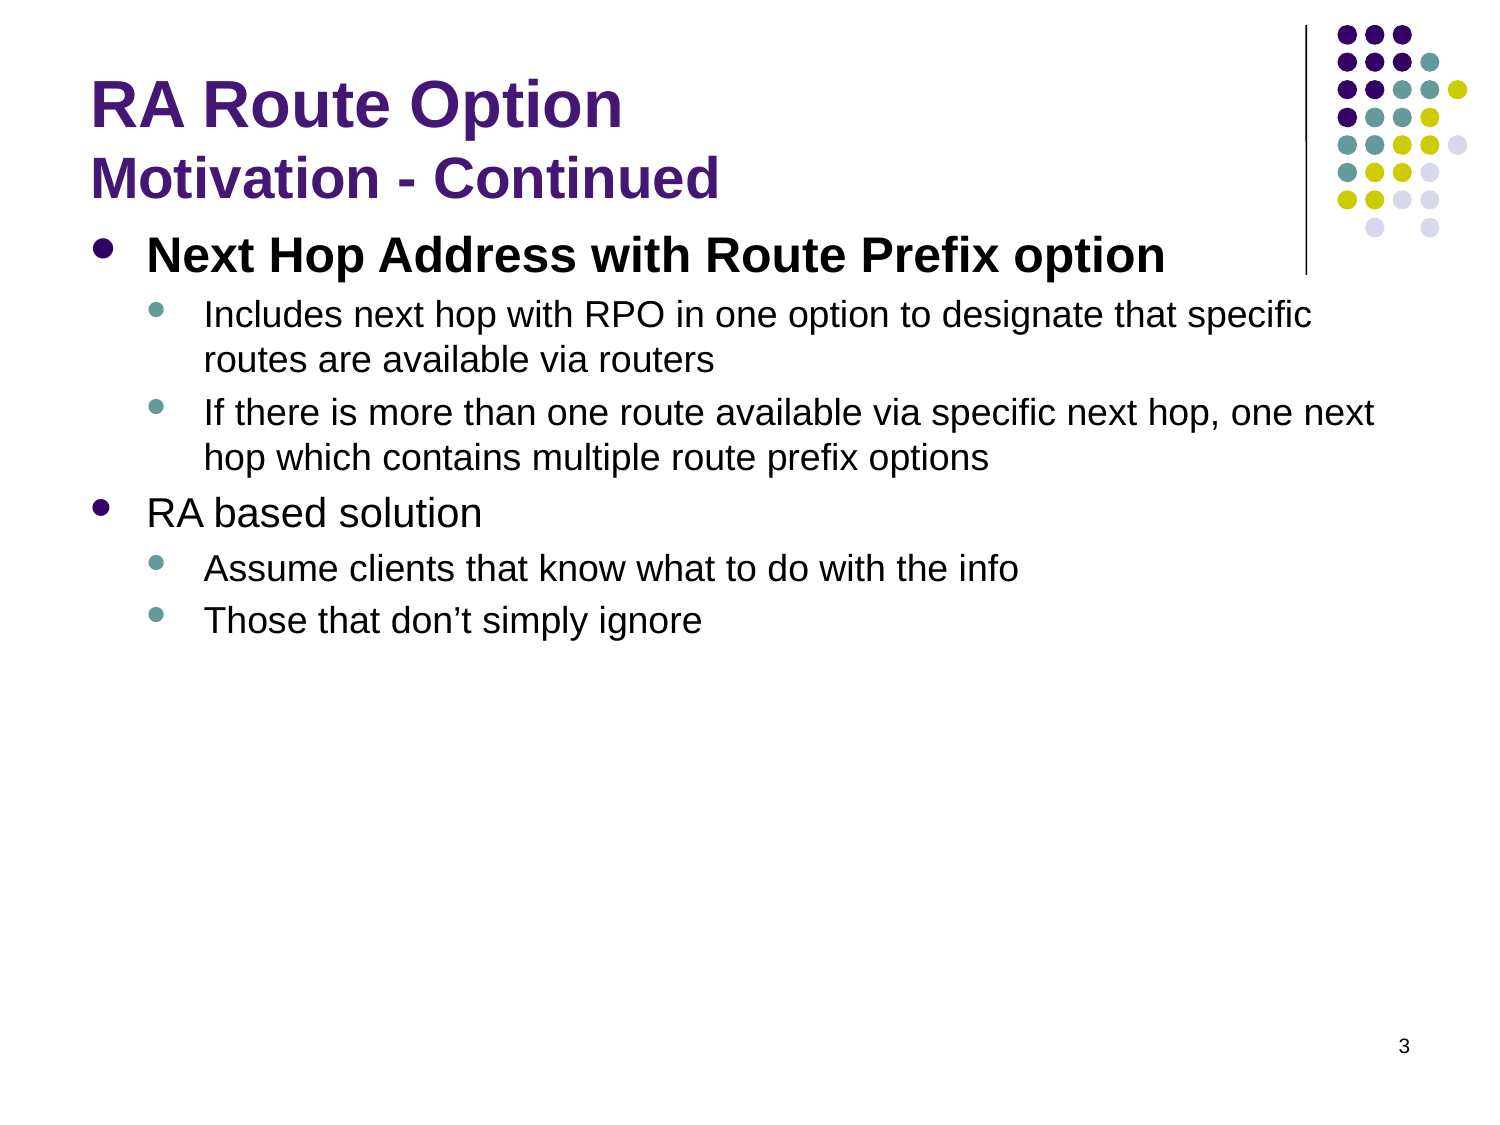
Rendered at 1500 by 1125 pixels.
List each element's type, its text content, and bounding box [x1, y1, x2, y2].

list Next Hop Address with Route Prefix option Includes next hop with RPO in one option to designate that specific routes are available via routers If there is more than one route available via specific next hop, one next hop which contains multiple route prefix options RA based solution Assume clients that know what to do with the info Those that don’t simply ignore [74, 215, 1426, 1063]
title RA Route Option Motivation - Continued [74, 30, 1426, 215]
slide_number 3 [1074, 1024, 1426, 1101]
